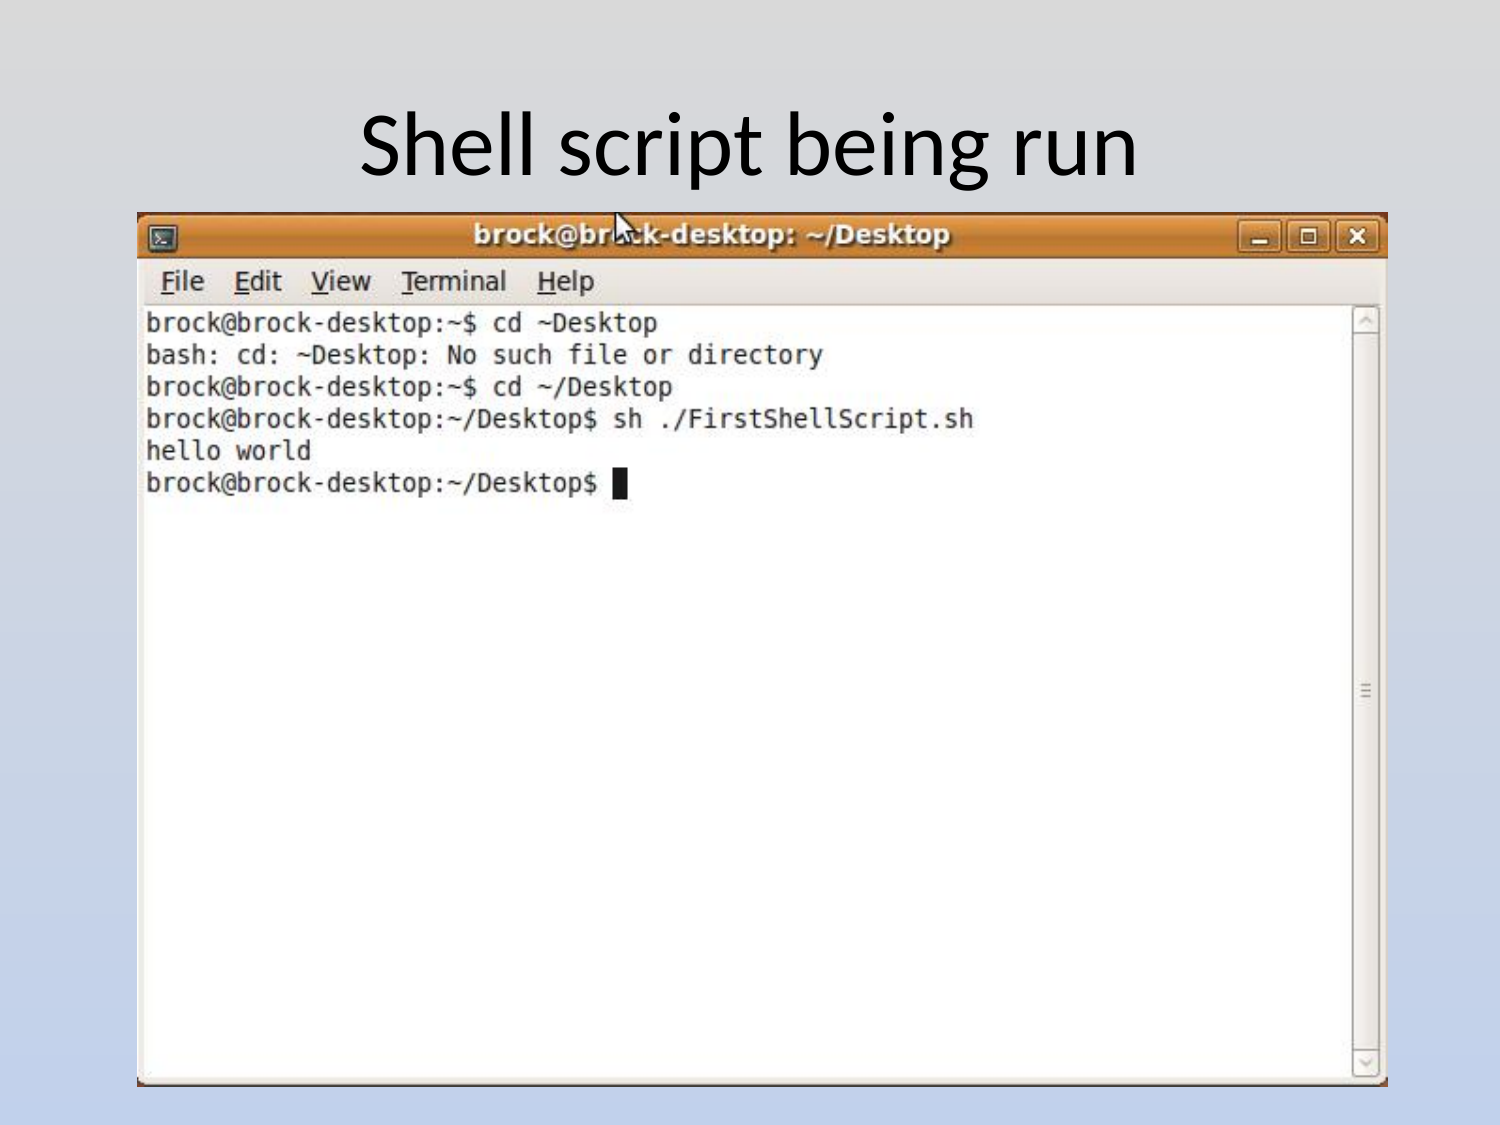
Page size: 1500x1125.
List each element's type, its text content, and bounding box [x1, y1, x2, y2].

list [137, 212, 1388, 1087]
title Shell script being run [75, 45, 1425, 233]
